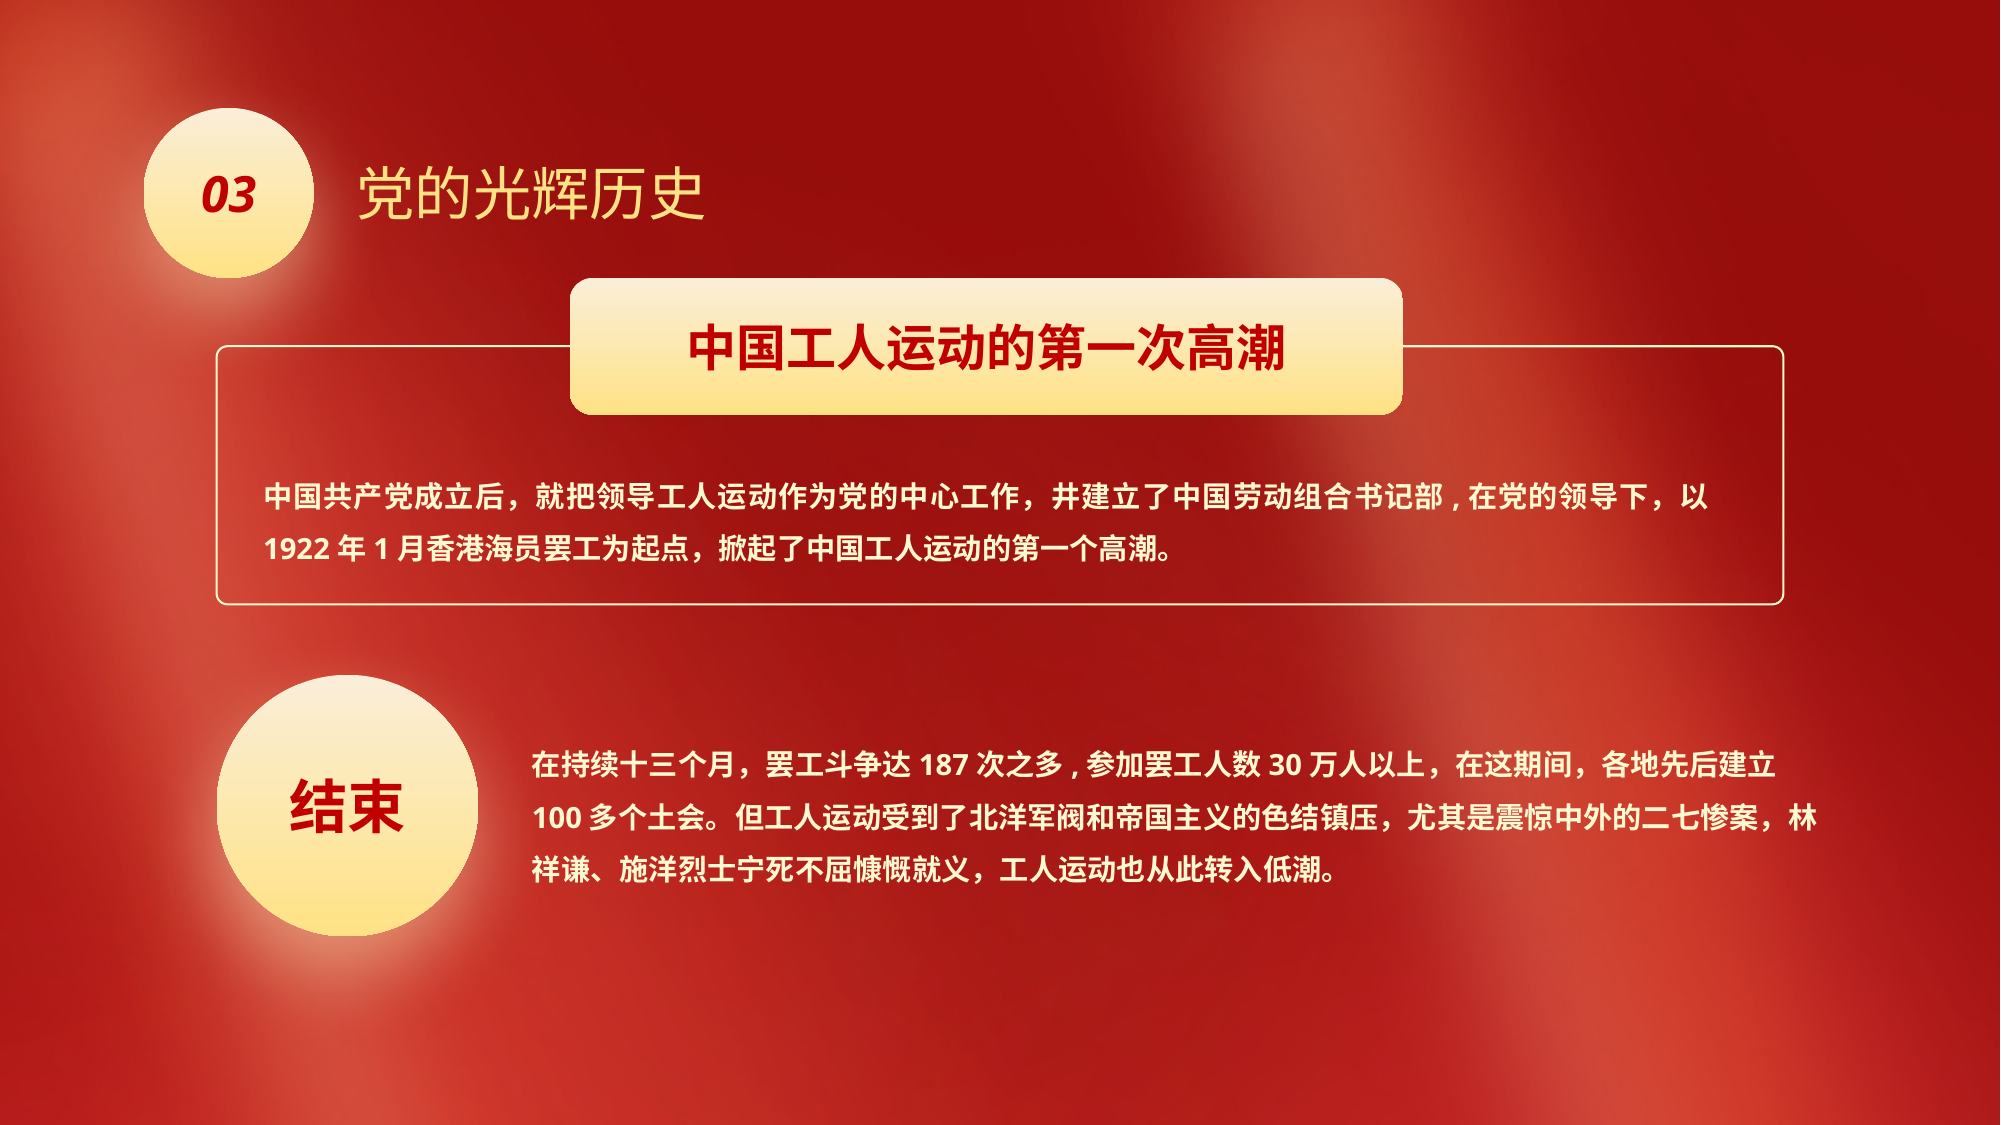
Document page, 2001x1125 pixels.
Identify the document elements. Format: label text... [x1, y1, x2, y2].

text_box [216, 277, 1784, 605]
text_box 结束 [215, 673, 480, 938]
picture [0, 0, 2000, 1125]
text_box 在持续十三个月，罢工斗争达187次之多,参加罢工人数30万人以上，在这期间，各地先后建立100多个土会。但工人运动受到了北洋军阀和帝国主义的色结镇压，尤其是震惊中外的二七惨案，林祥谦、施洋烈士宁死不屈慷慨就义，工人运动也从此转入低潮。 [531, 729, 1834, 887]
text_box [143, 107, 709, 278]
